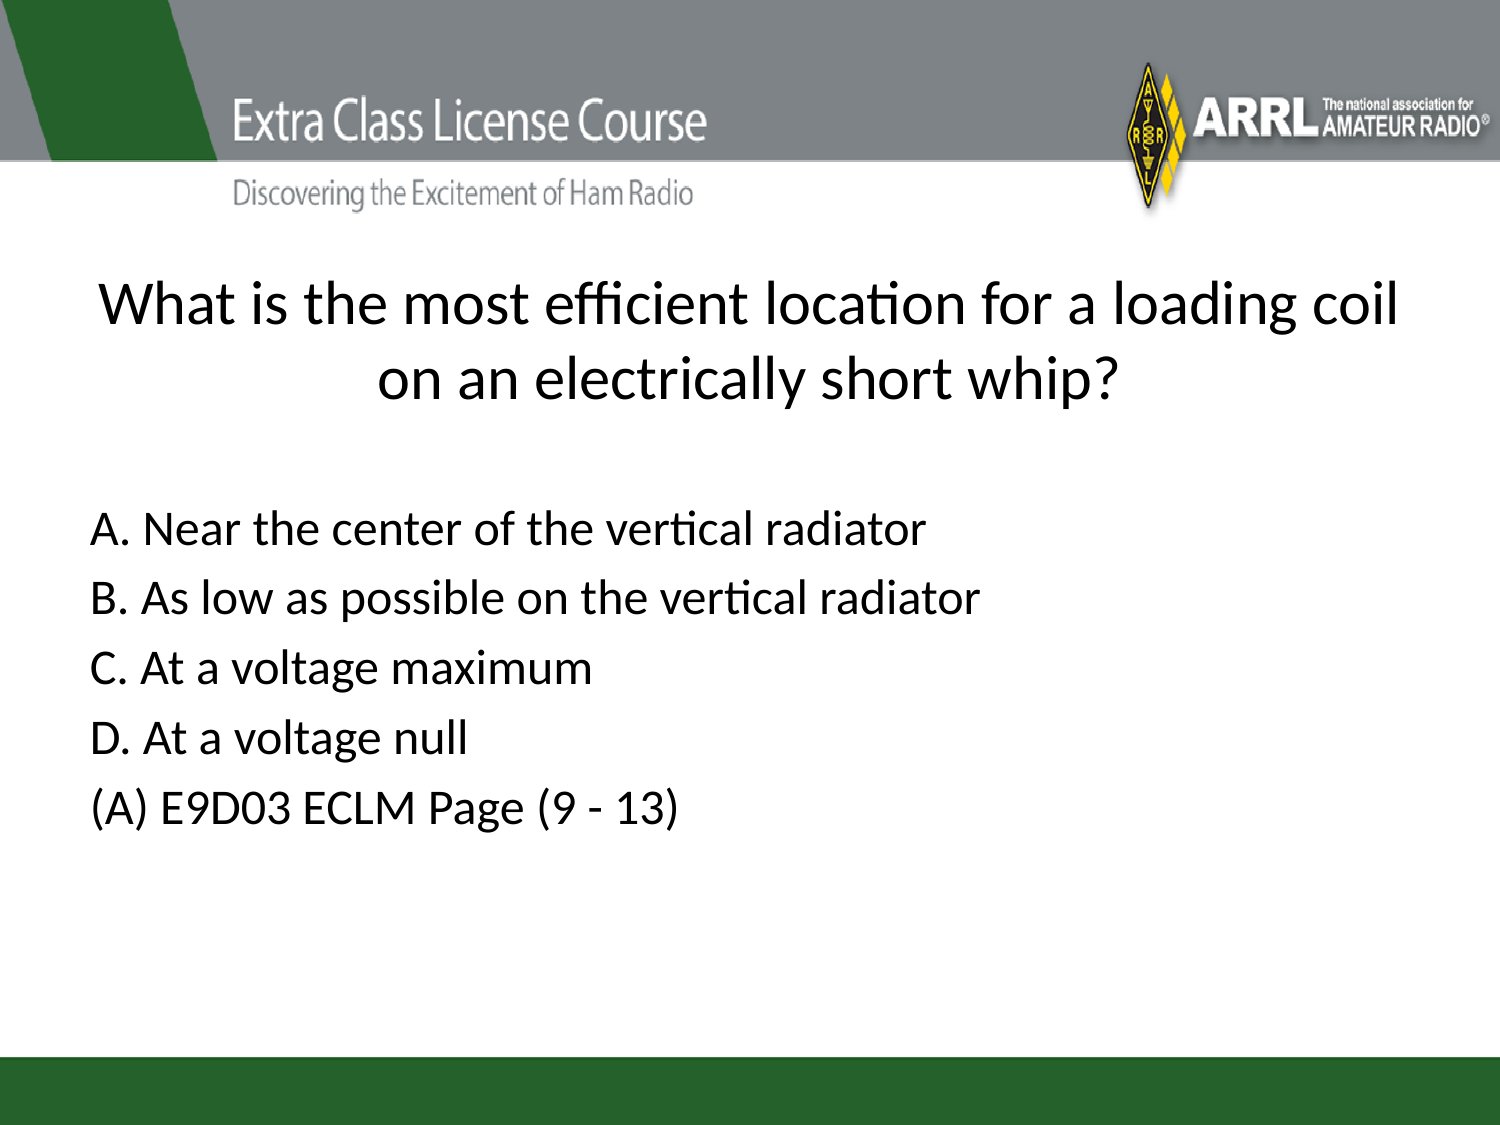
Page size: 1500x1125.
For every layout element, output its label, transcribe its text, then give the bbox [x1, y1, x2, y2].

picture [0, 0, 1500, 1125]
title What is the most efficient location for a loading coil on an electrically short whip? [75, 254, 1425, 435]
list A. Near the center of the vertical radiator B. As low as possible on the vertical radiator C. At a voltage maximum D. At a voltage null (A) E9D03 ECLM Page (9 - 13) [75, 487, 1425, 1005]
